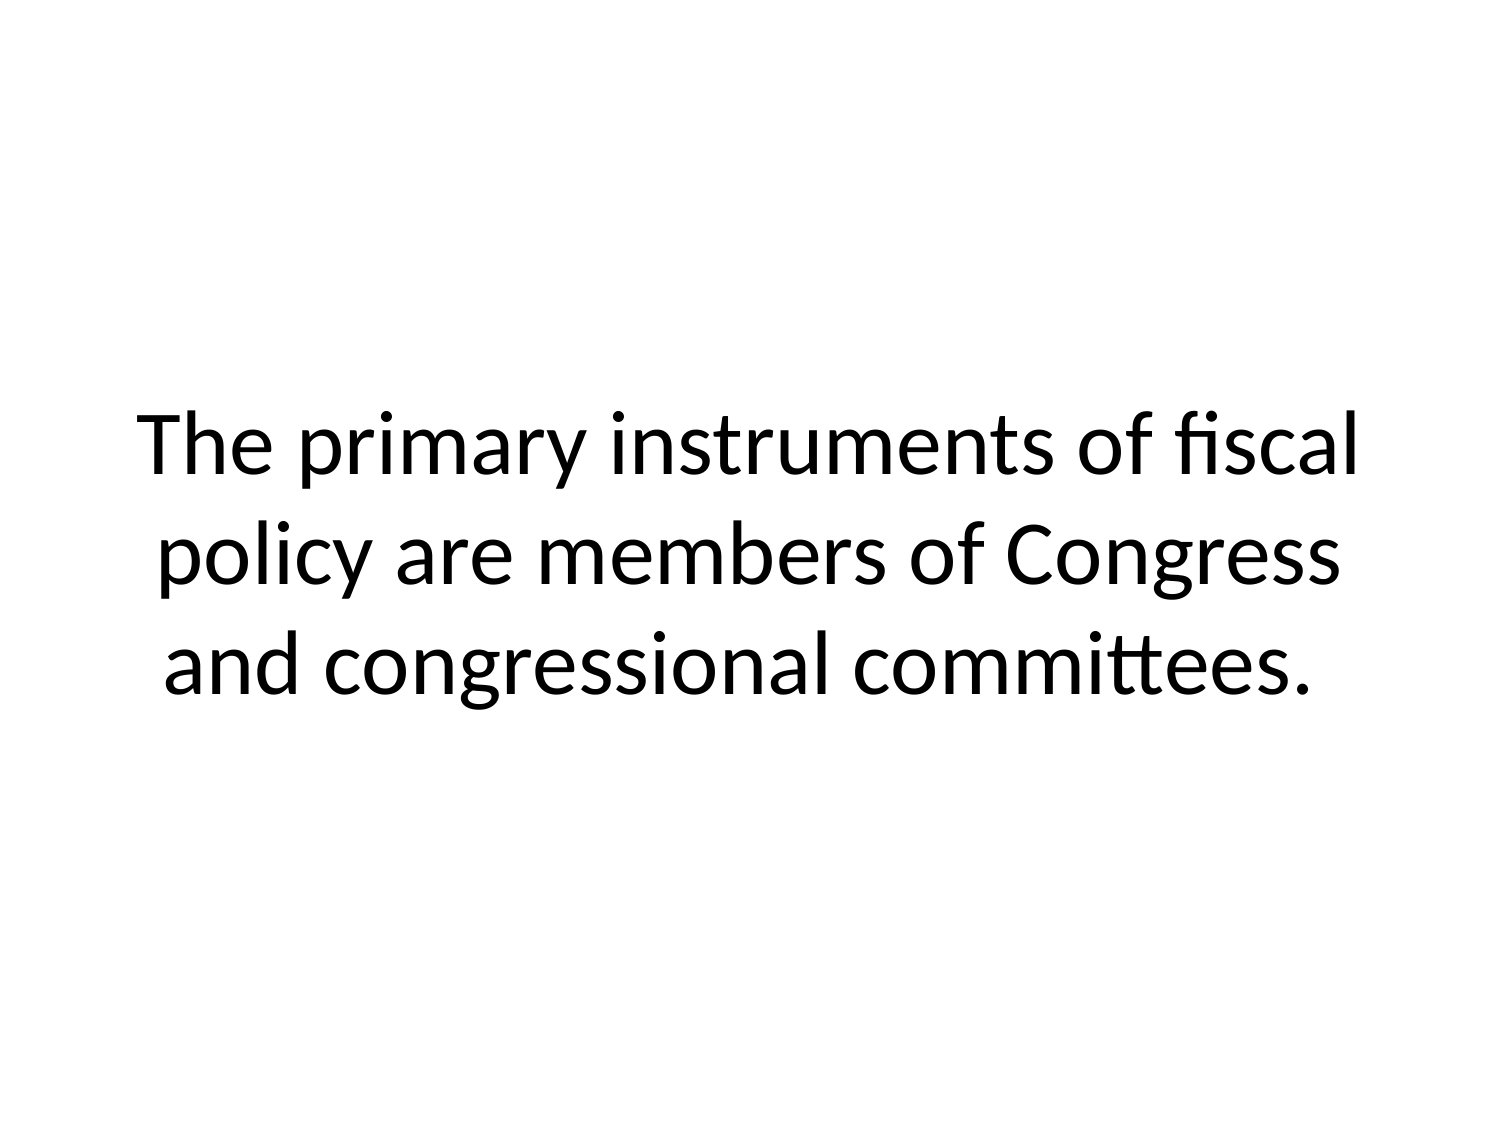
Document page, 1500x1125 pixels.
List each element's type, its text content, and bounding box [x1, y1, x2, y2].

title The primary instruments of fiscal policy are members of Congress and congressional committees. [74, 44, 1426, 1051]
